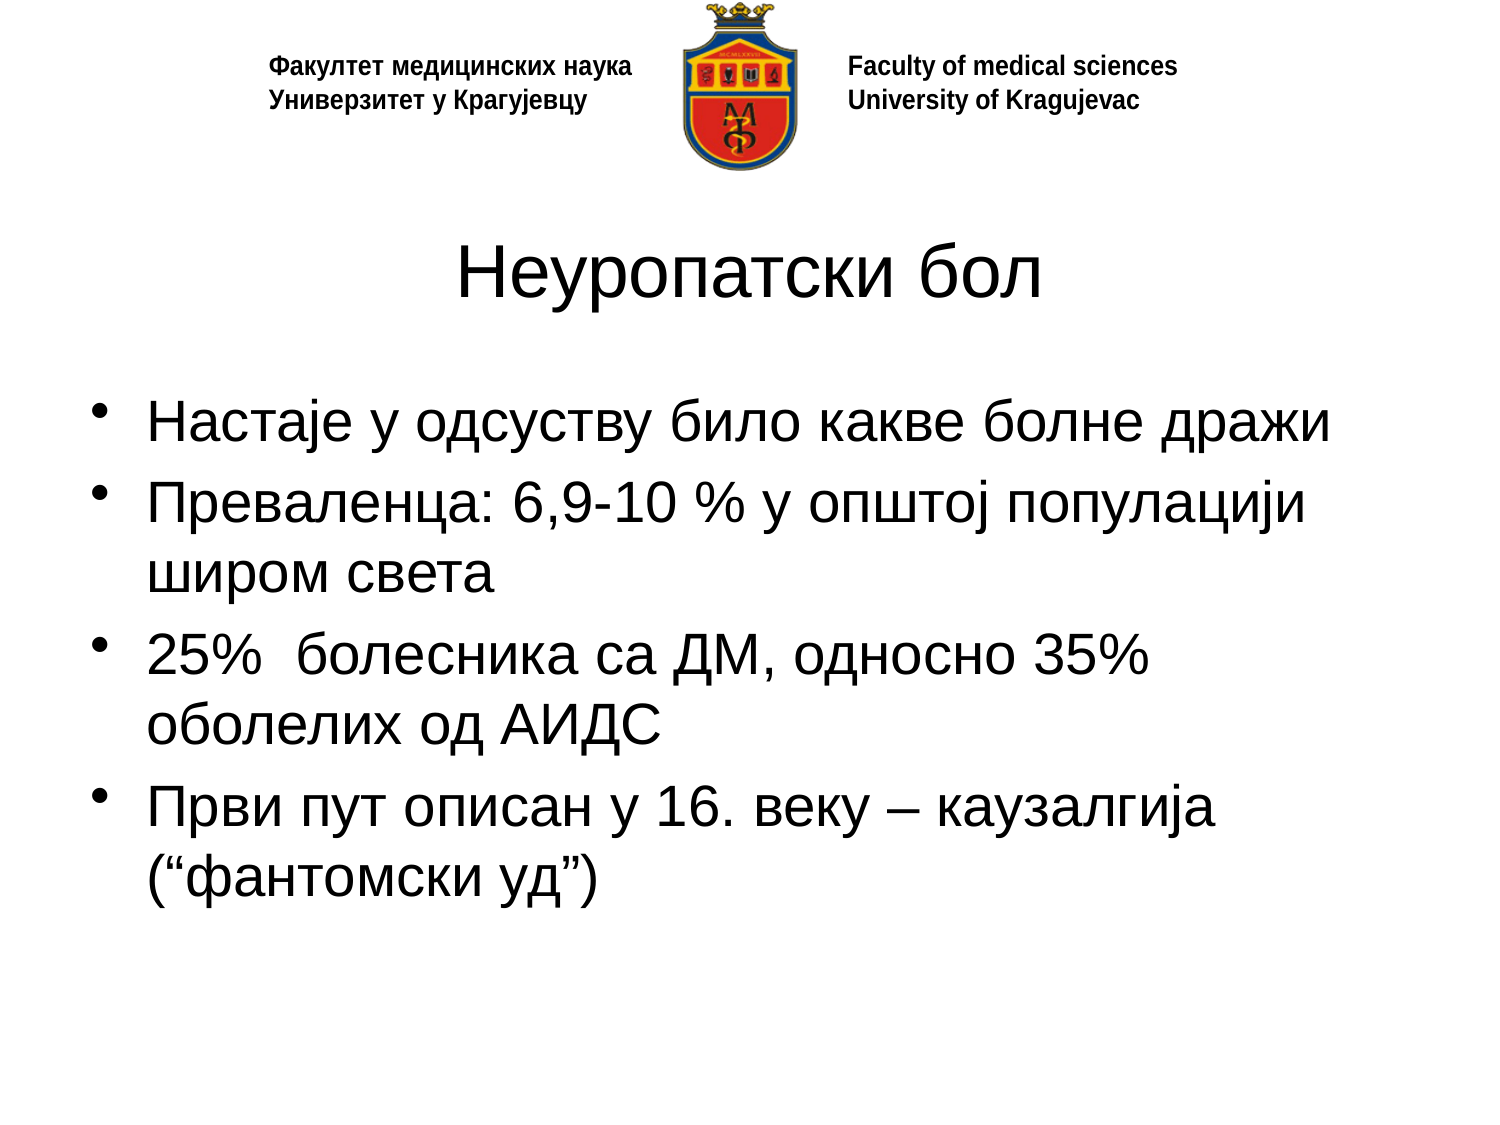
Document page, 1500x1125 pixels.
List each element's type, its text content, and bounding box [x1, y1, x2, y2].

list Настаје у одсуству било какве болне дражи Преваленца: 6,9-10 % у општој популацији широм света 25% болесника са ДМ, односно 35% оболелих од АИДС Први пут описан у 16. веку – каузалгија (“фантомски уд”) [74, 374, 1426, 1118]
title Неуропатски бол [74, 173, 1426, 362]
